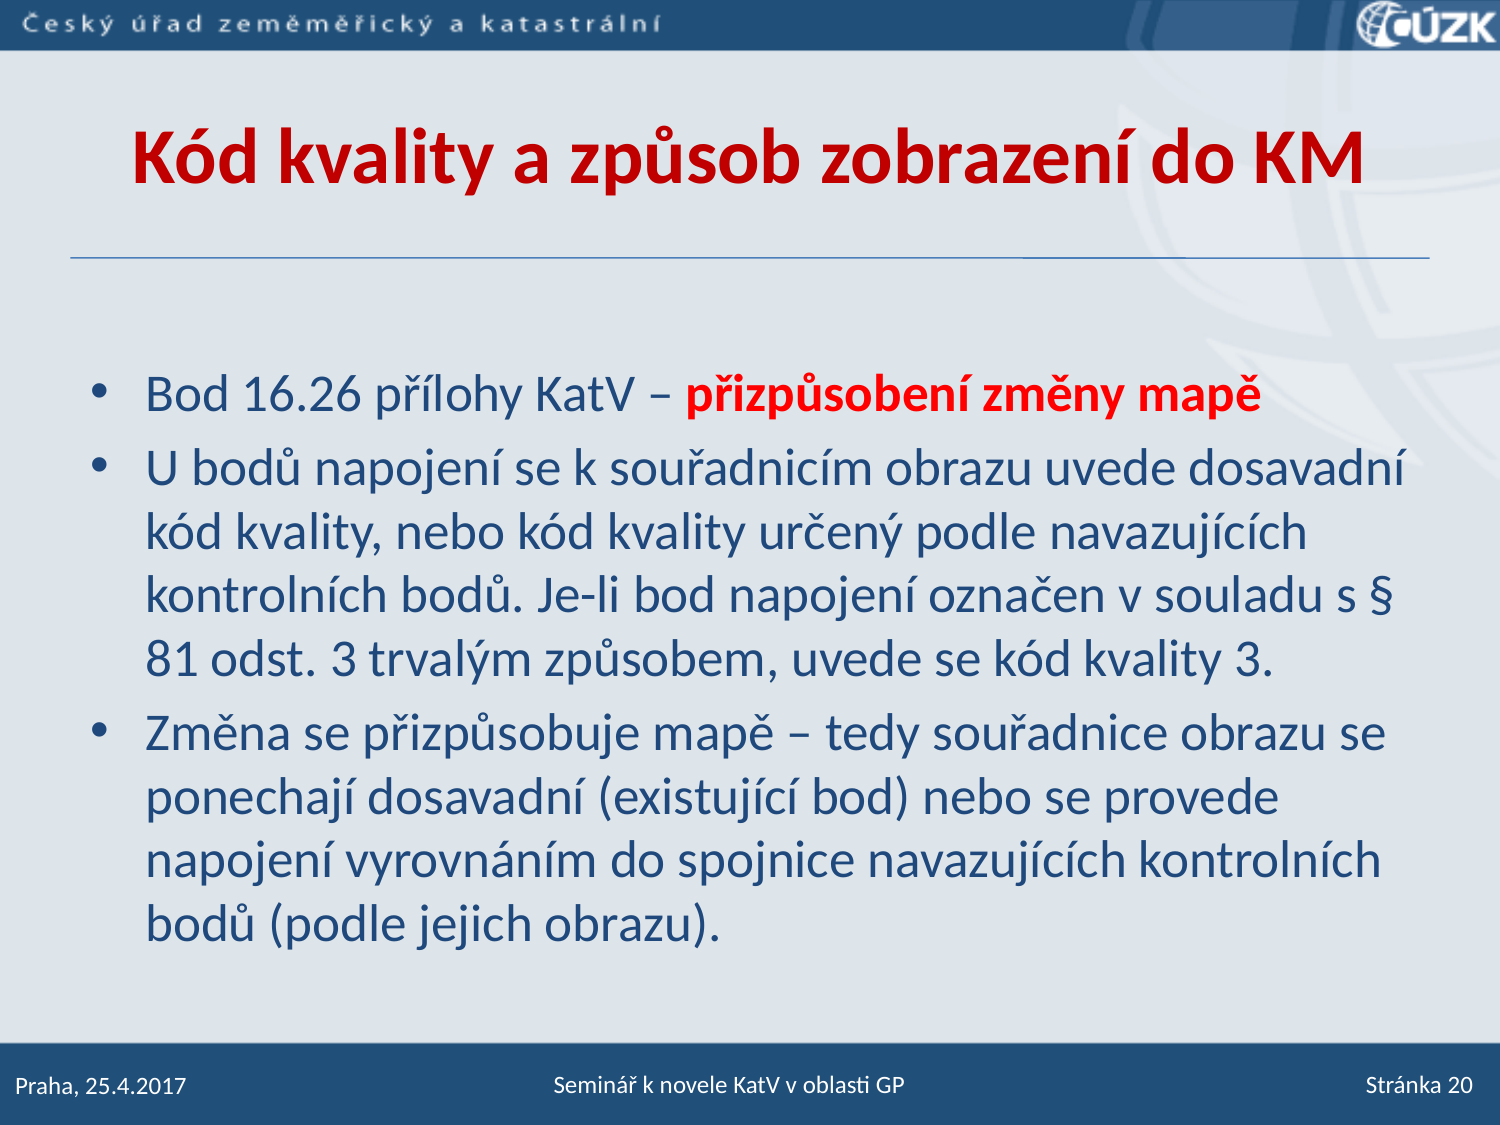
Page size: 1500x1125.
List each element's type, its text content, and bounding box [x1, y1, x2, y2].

slide_number Stránka 20 [1138, 1053, 1489, 1114]
footer Seminář k novele KatV v oblasti GP [492, 1053, 968, 1114]
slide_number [0, 1054, 350, 1115]
picture [0, 0, 1500, 1125]
title Kód kvality a způsob zobrazení do KM [75, 58, 1425, 247]
list Bod 16.26 přílohy KatV – přizpůsobení změny mapě U bodů napojení se k souřadnicím obrazu uvede dosavadní kód kvality, nebo kód kvality určený podle navazujících kontrolních bodů. Je-li bod napojení označen v souladu s § 81 odst. 3 trvalým způsobem, uvede se kód kvality 3. Změna se přizpůsobuje mapě – tedy souřadnice obrazu se ponechají dosavadní (existující bod) nebo se provede napojení vyrovnáním do spojnice navazujících kontrolních bodů (podle jejich obrazu). [75, 277, 1425, 1020]
